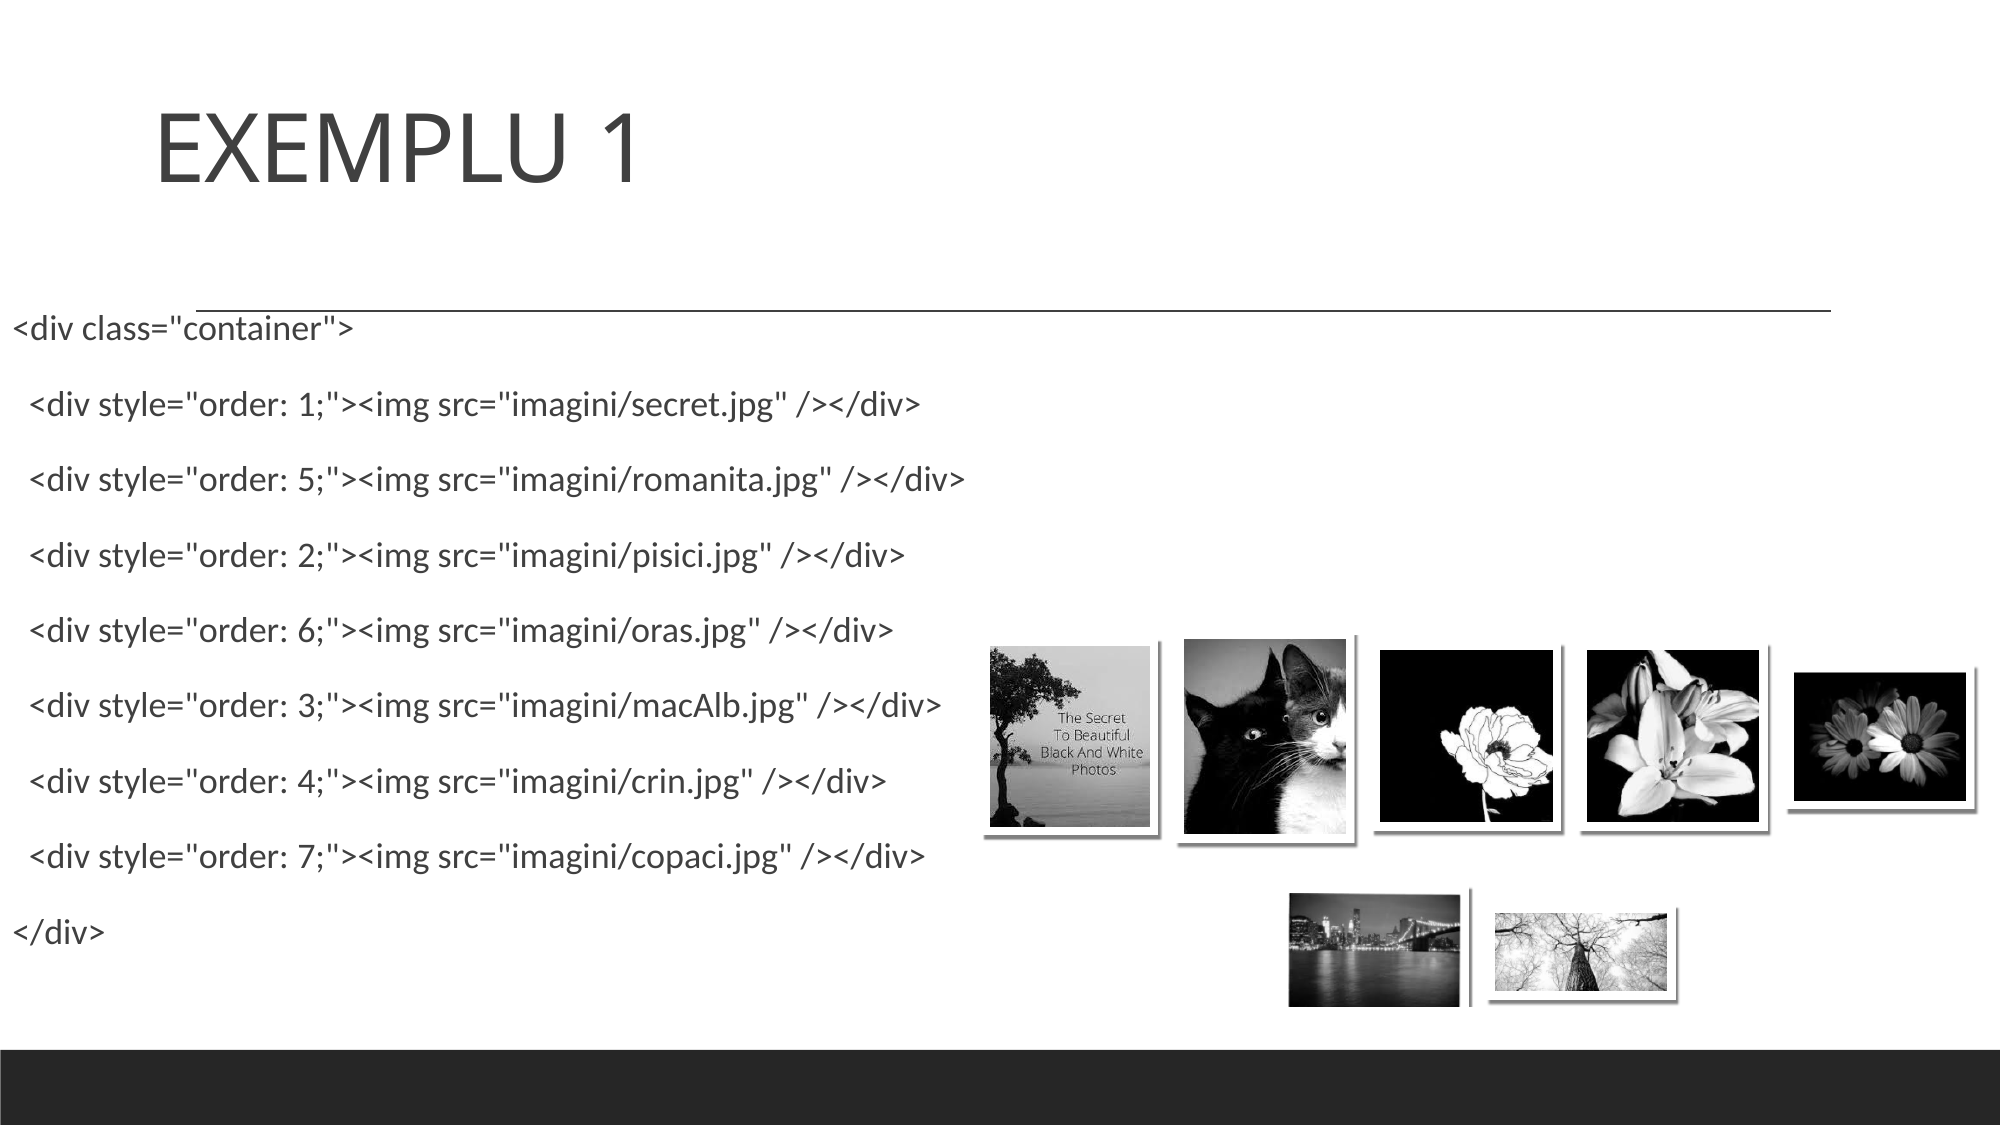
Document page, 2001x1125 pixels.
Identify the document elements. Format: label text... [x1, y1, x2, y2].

list <div class="container"> <div style="order: 1;"><img src="imagini/secret.jpg" /></div> <div style="order: 5;"><img src="imagini/romanita.jpg" /></div> <div style="order: 2;"><img src="imagini/pisici.jpg" /></div> <div style="order: 6;"><img src="imagini/oras.jpg" /></div> <div style="order: 3;"><img src="imagini/macAlb.jpg" /></div> <div style="order: 4;"><img src="imagini/crin.jpg" /></div> <div style="order: 7;"><img src="imagini/copaci.jpg" /></div> </div> [12, 293, 978, 1032]
title EXEMPLU 1 [137, 59, 1863, 211]
picture [976, 634, 1993, 1008]
